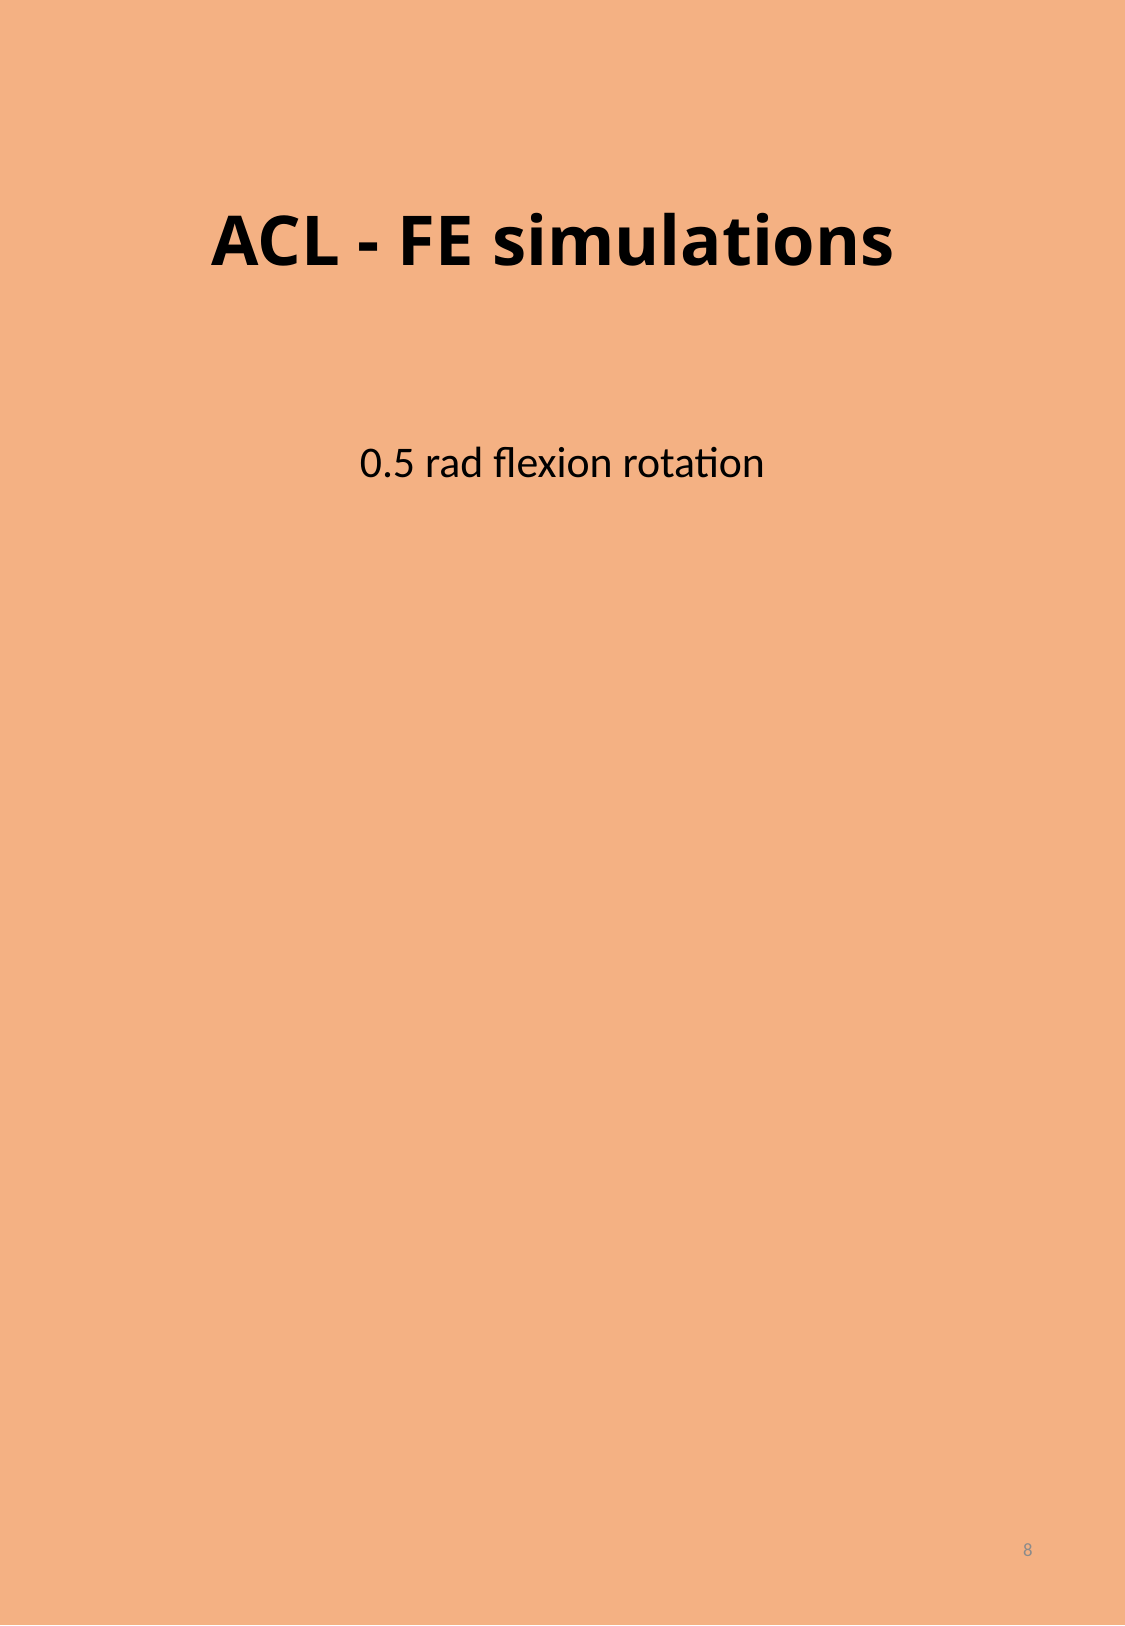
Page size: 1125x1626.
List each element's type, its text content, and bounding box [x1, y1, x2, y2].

slide_number 8 [794, 1506, 1048, 1593]
list 0.5 rad flexion rotation [77, 432, 1048, 1464]
title ACL - FE simulations [77, 86, 1048, 401]
